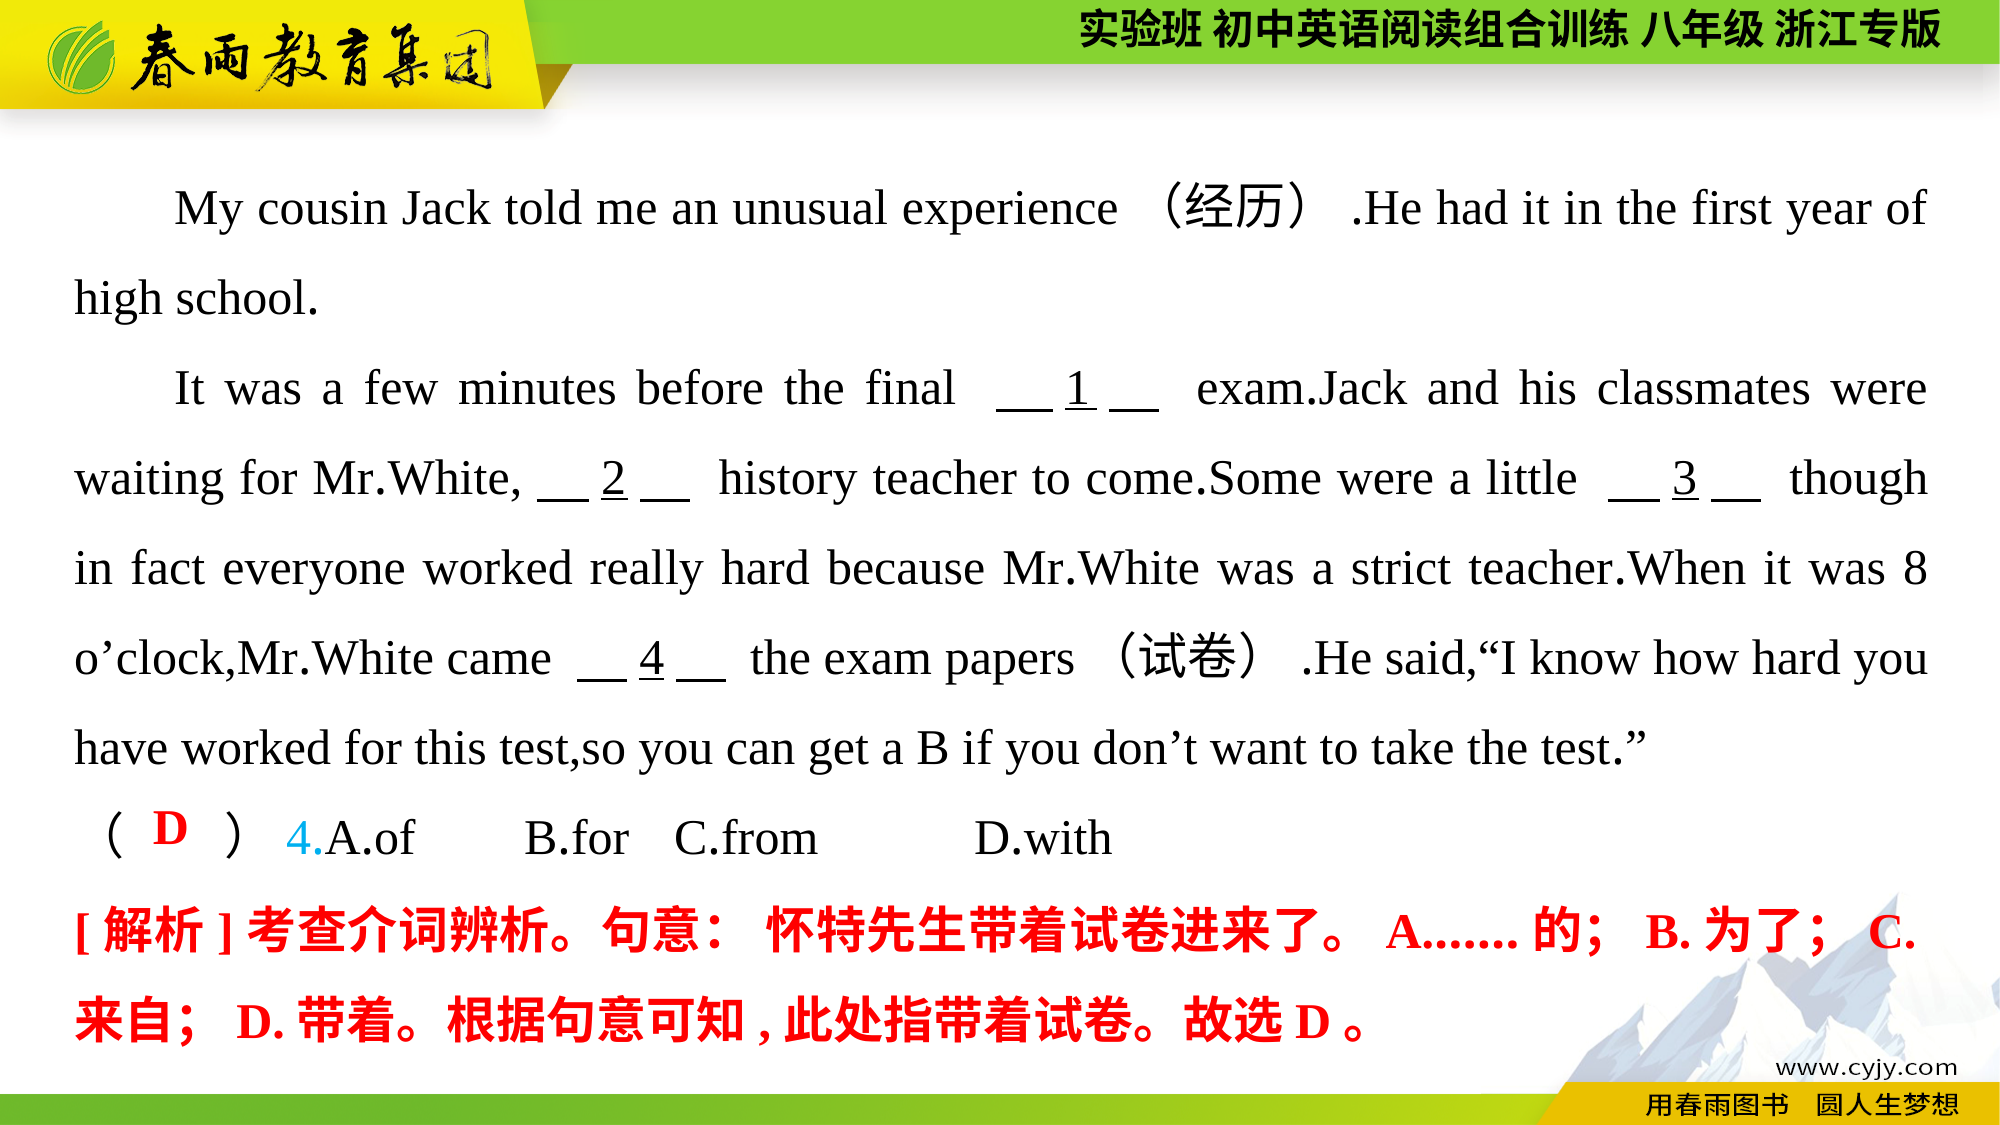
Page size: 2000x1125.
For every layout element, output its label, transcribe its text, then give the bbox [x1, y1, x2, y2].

text_box D [138, 786, 204, 862]
list My cousin Jack told me an unusual experience（经历）.He had it in the first year of high school. It was a few minutes before the final 1 exam.Jack and his classmates were waiting for Mr.White, 2 history teacher to come.Some were a little 3 though in fact everyone worked really hard because Mr.White was a strict teacher.When it was 8 o’clock,Mr.White came 4 the exam papers（试卷）.He said,“I know how hard you have worked for this test,so you can get a B if you don’t want to take the test.” （ ）4.A.of B.for C.from D.with [59, 137, 1944, 861]
text_box [解析]考查介词辨析。句意： 怀特先生带着试卷进来了。A.……的；B.为了；C.来自；D.带着。根据句意可知,此处指带着试卷。故选D。 [59, 861, 1944, 1057]
picture [0, 0, 2000, 1125]
